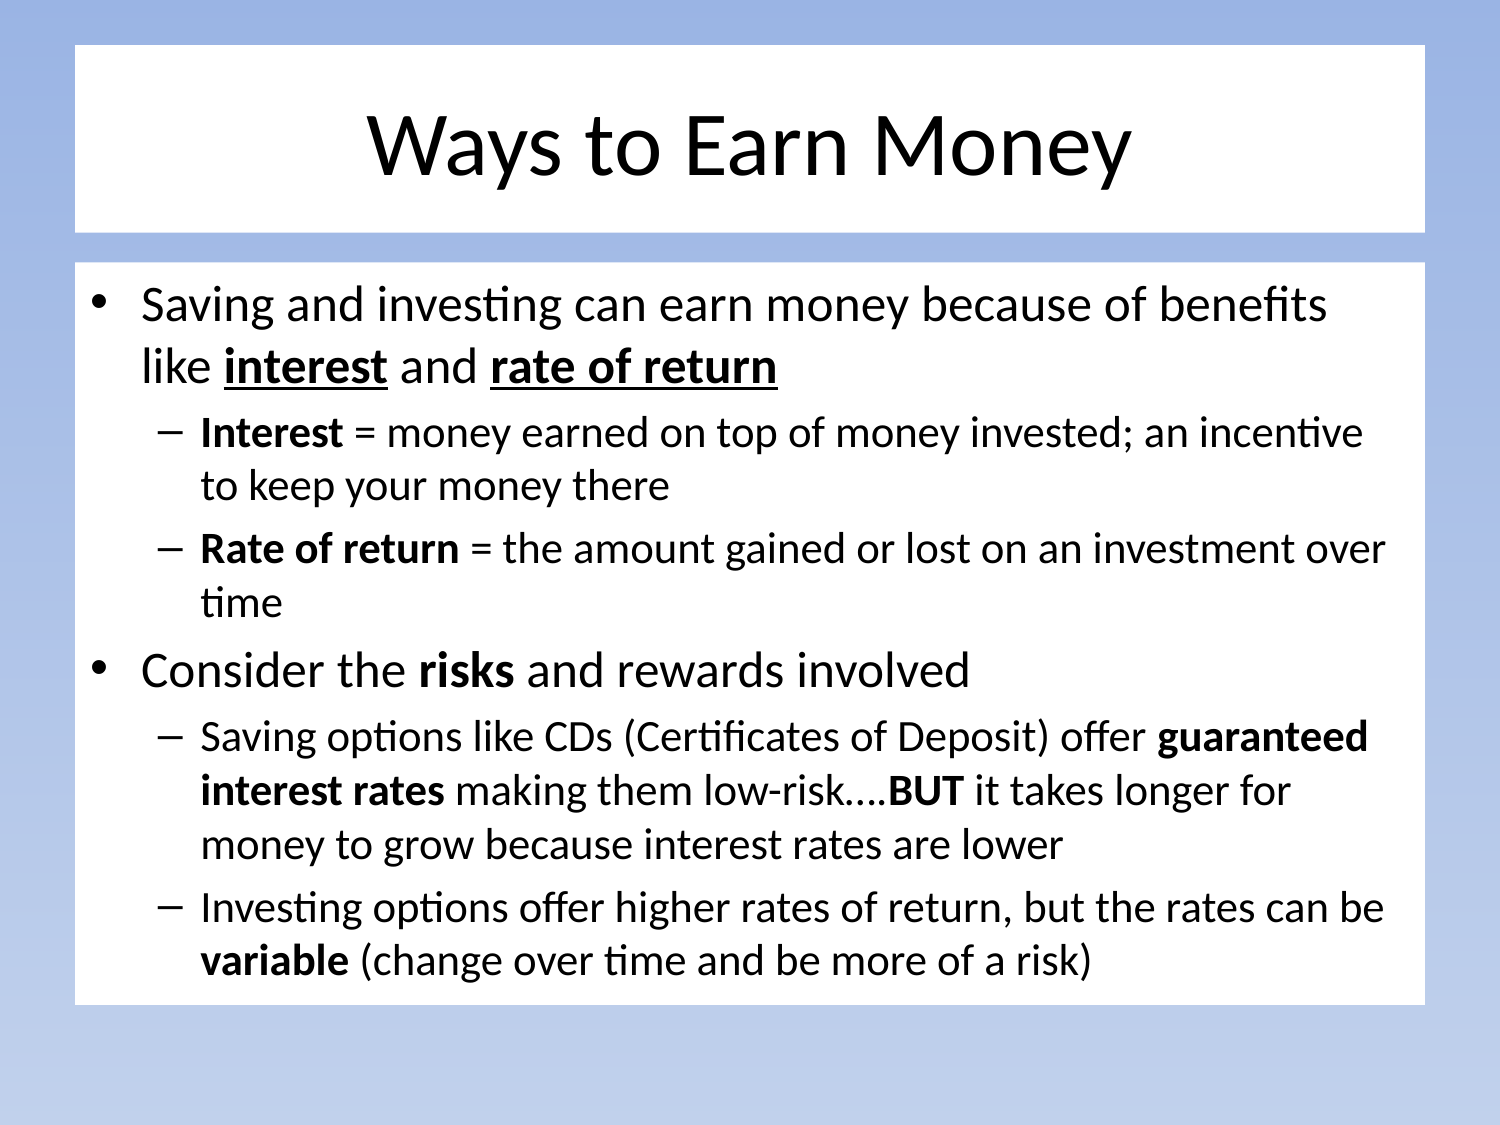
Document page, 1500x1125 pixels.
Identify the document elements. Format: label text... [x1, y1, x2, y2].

list Saving and investing can earn money because of benefits like interest and rate of return Interest = money earned on top of money invested; an incentive to keep your money there Rate of return = the amount gained or lost on an investment over time Consider the risks and rewards involved Saving options like CDs (Certificates of Deposit) offer guaranteed interest rates making them low-risk….BUT it takes longer for money to grow because interest rates are lower Investing options offer higher rates of return, but the rates can be variable (change over time and be more of a risk) [75, 262, 1425, 1005]
title Ways to Earn Money [75, 45, 1425, 233]
